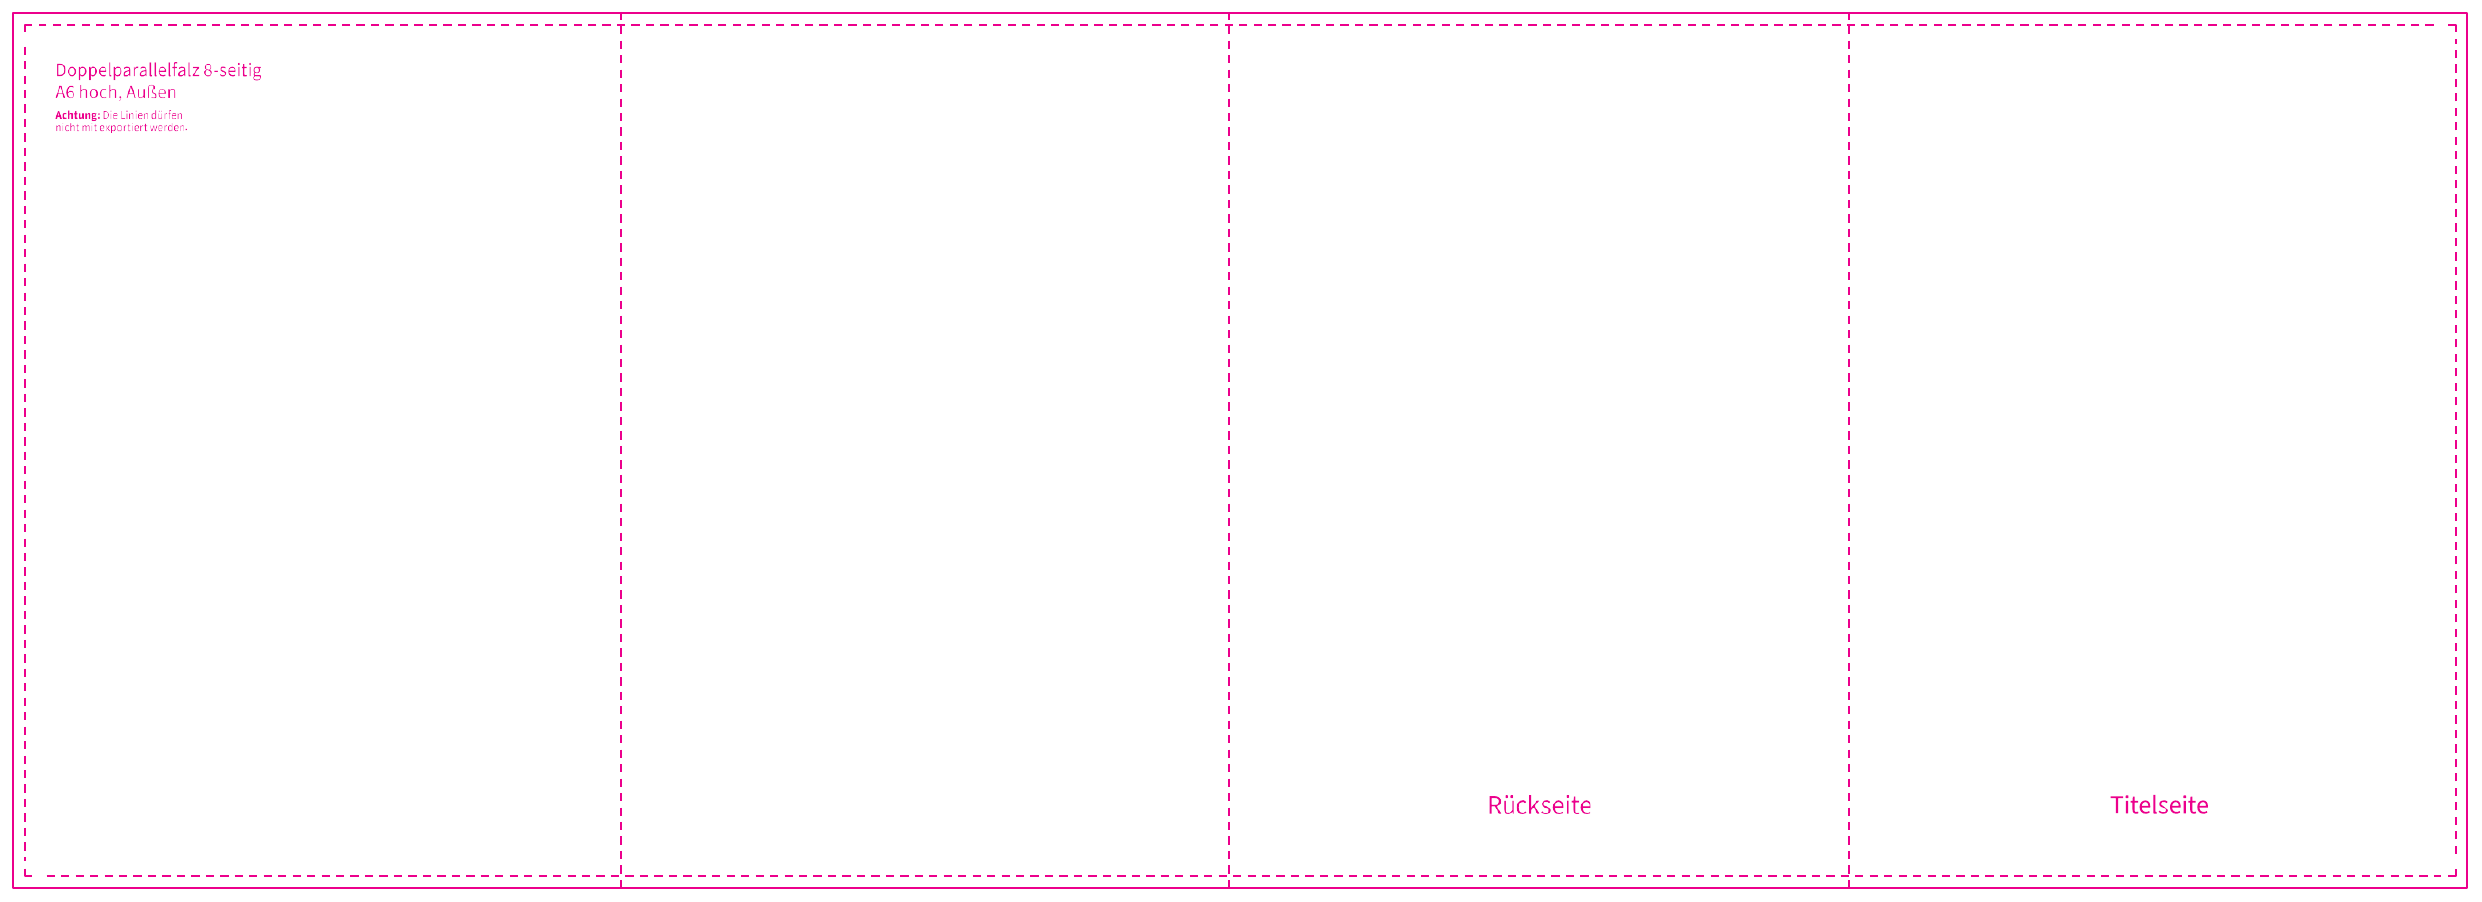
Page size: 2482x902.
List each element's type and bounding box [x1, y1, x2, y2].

text_box [11, 11, 2469, 889]
